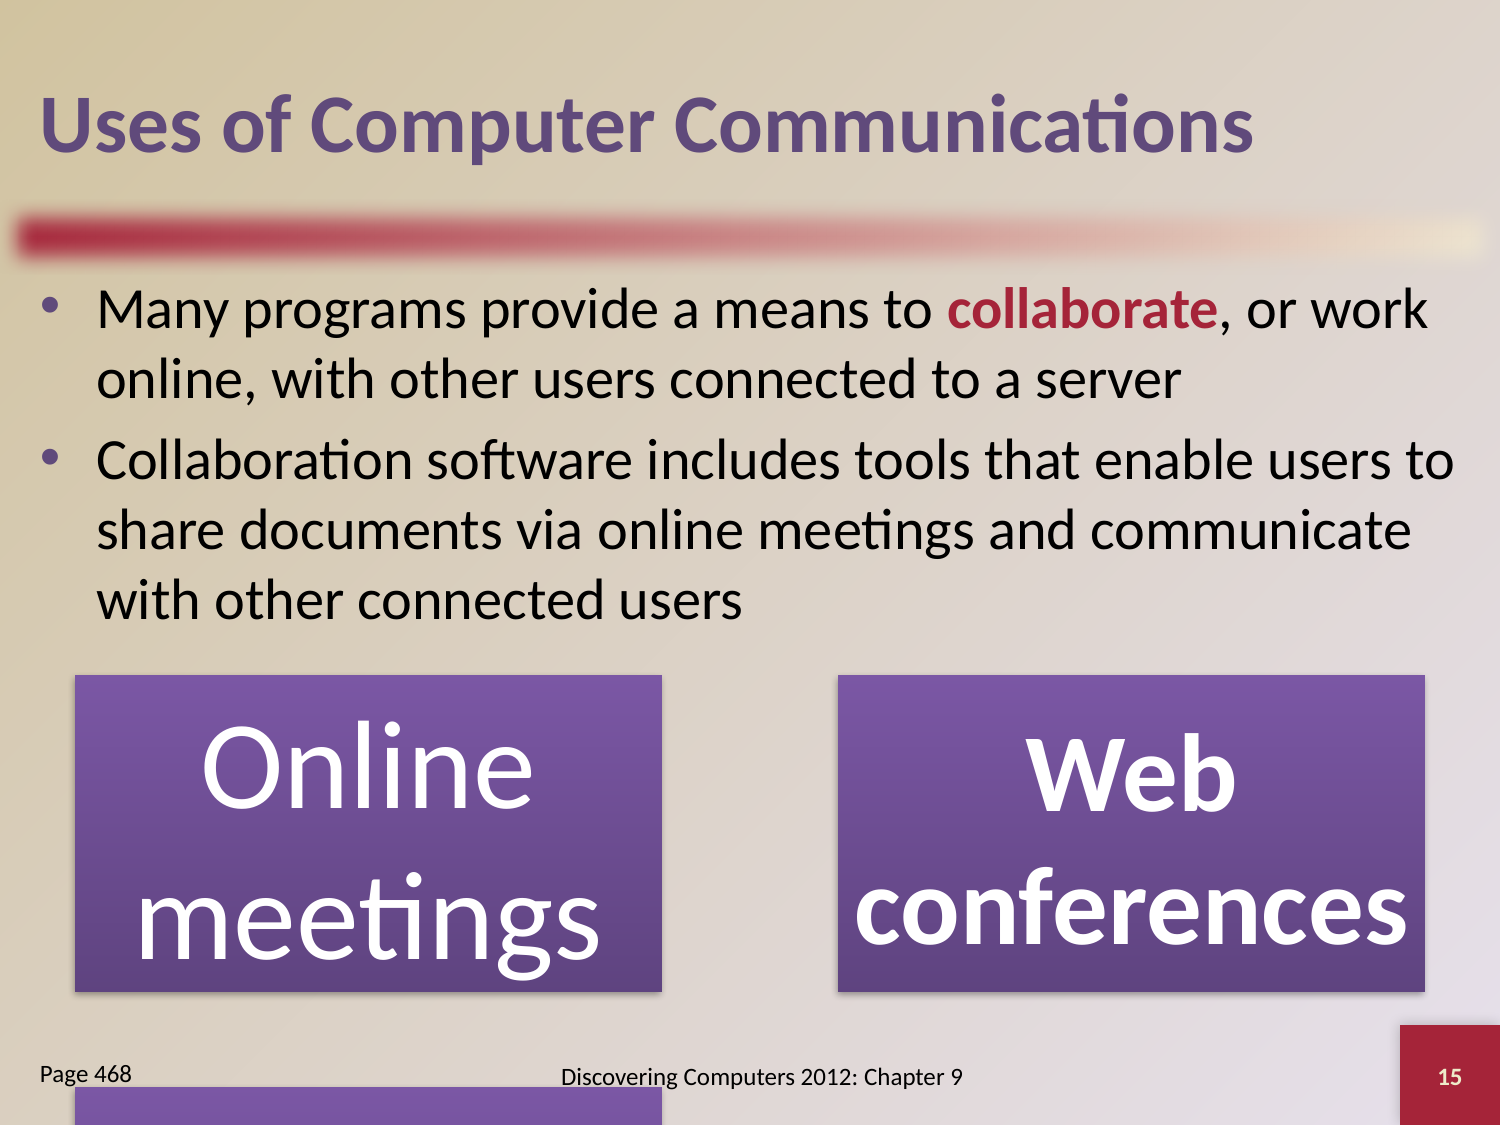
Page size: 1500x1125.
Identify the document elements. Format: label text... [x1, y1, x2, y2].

slide_number 15 [1400, 1025, 1500, 1125]
list Many programs provide a means to collaborate, or work online, with other users connected to a server Collaboration software includes tools that enable users to share documents via online meetings and communicate with other connected users [24, 262, 1475, 1025]
list Page 468 [24, 1050, 300, 1125]
footer Discovering Computers 2012: Chapter 9 [450, 1037, 1075, 1113]
title Uses of Computer Communications [24, 24, 1475, 213]
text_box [74, 674, 1426, 1013]
